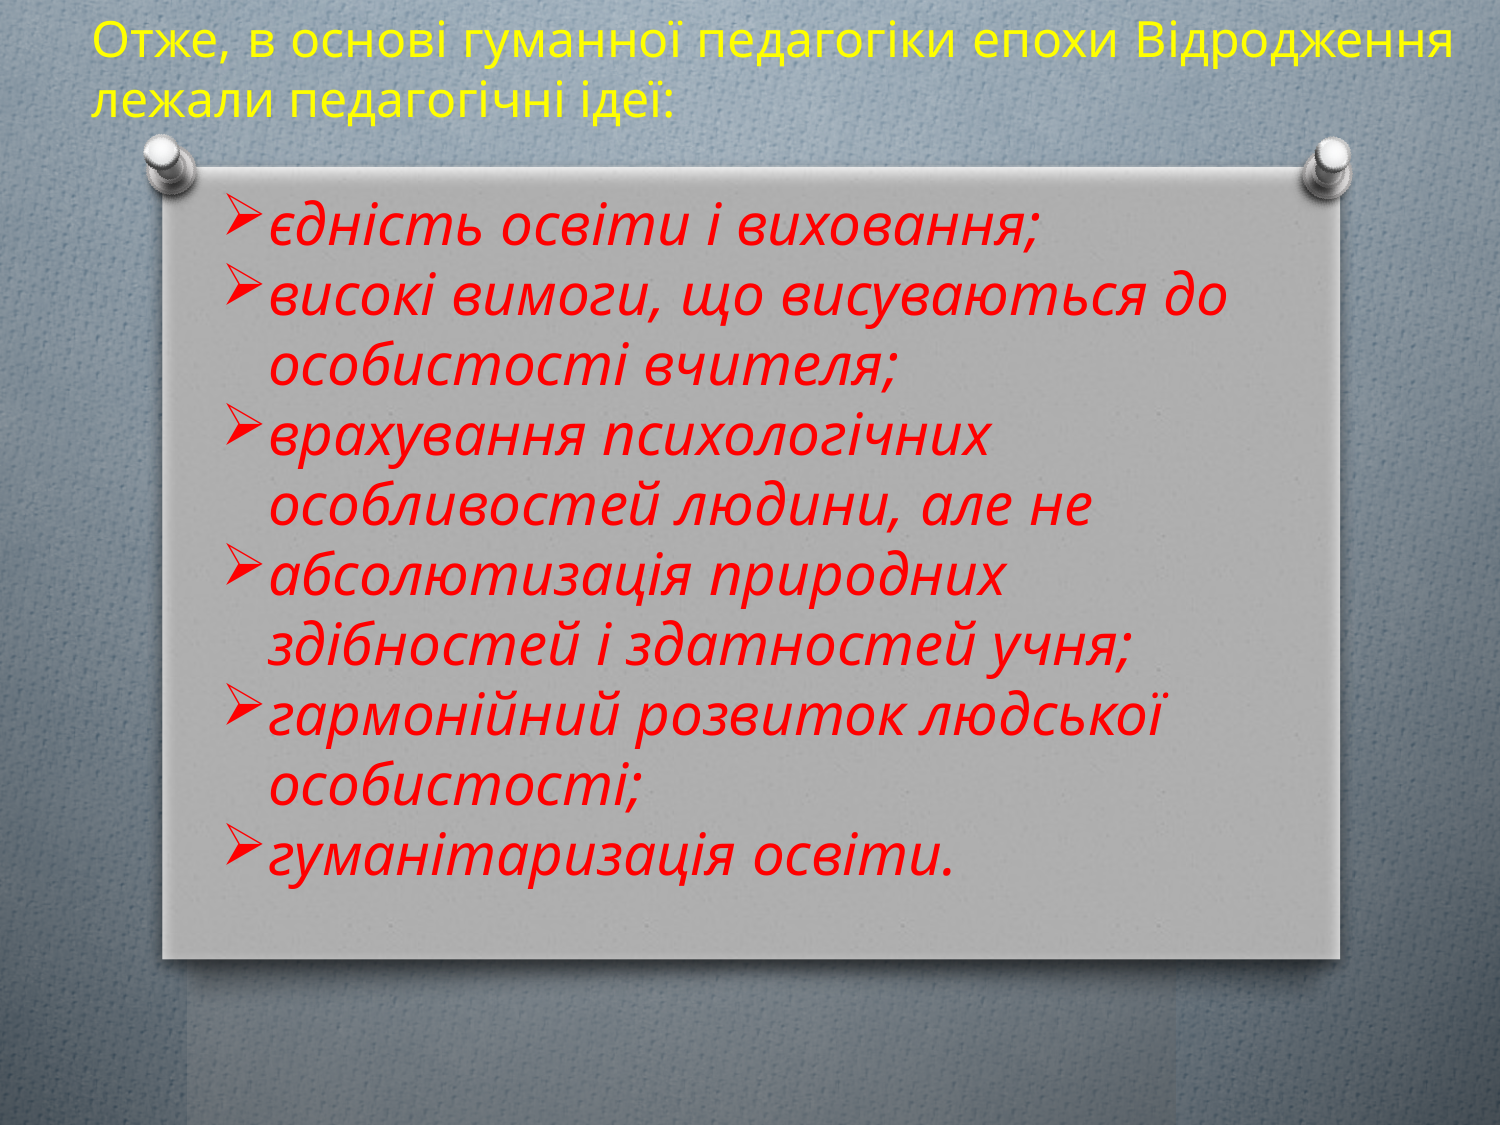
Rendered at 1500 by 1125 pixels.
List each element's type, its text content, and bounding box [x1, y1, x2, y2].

picture [112, 135, 235, 224]
text_box єдність освіти і виховання; високі вимоги, що висуваються до особистості вчителя; врахування психологічних особливостей людини, але не абсолютизація природних здібностей і здатностей учня; гармонійний розвиток людської особистості; гуманітаризація освіти. [206, 179, 1341, 895]
picture [1274, 135, 1396, 218]
text_box Отже, в основі гуманної педагогіки епохи Відродження лежали педагогічні ідеї: [76, 0, 1471, 135]
